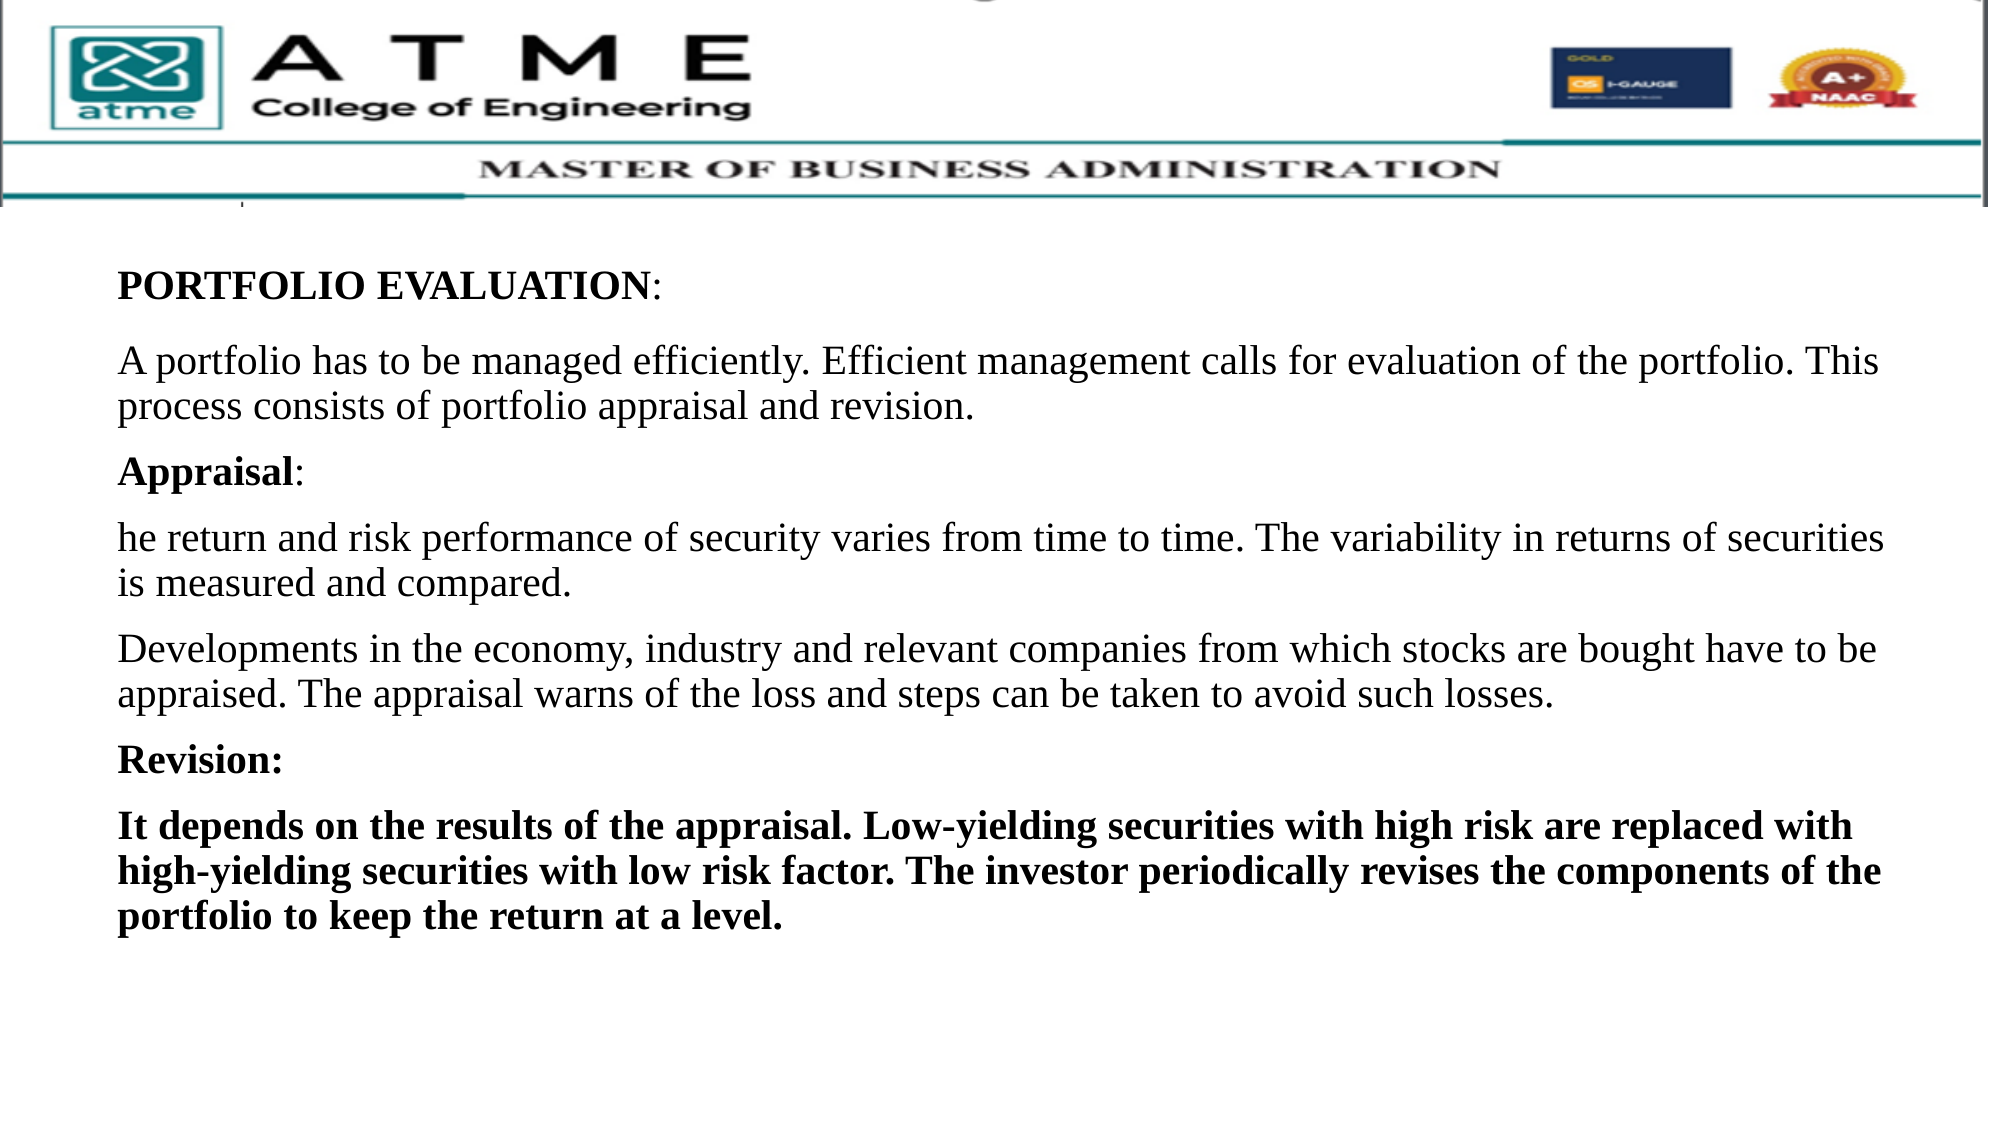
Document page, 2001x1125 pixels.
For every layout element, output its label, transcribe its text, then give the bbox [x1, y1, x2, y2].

picture [0, 0, 1988, 207]
list PORTFOLIO EVALUATION: A portfolio has to be managed efficiently. Efficient management calls for evaluation of the portfolio. This process consists of portfolio appraisal and revision. Appraisal: he return and risk performance of security varies from time to time. The variability in returns of securities is measured and compared. Developments in the economy, industry and relevant companies from which stocks are bought have to be appraised. The appraisal warns of the loss and steps can be taken to avoid such losses. Revision: It depends on the results of the appraisal. Low-yielding securities with high risk are replaced with high-yielding securities with low risk factor. The investor periodically revises the components of the portfolio to keep the return at a level. [102, 256, 1909, 971]
